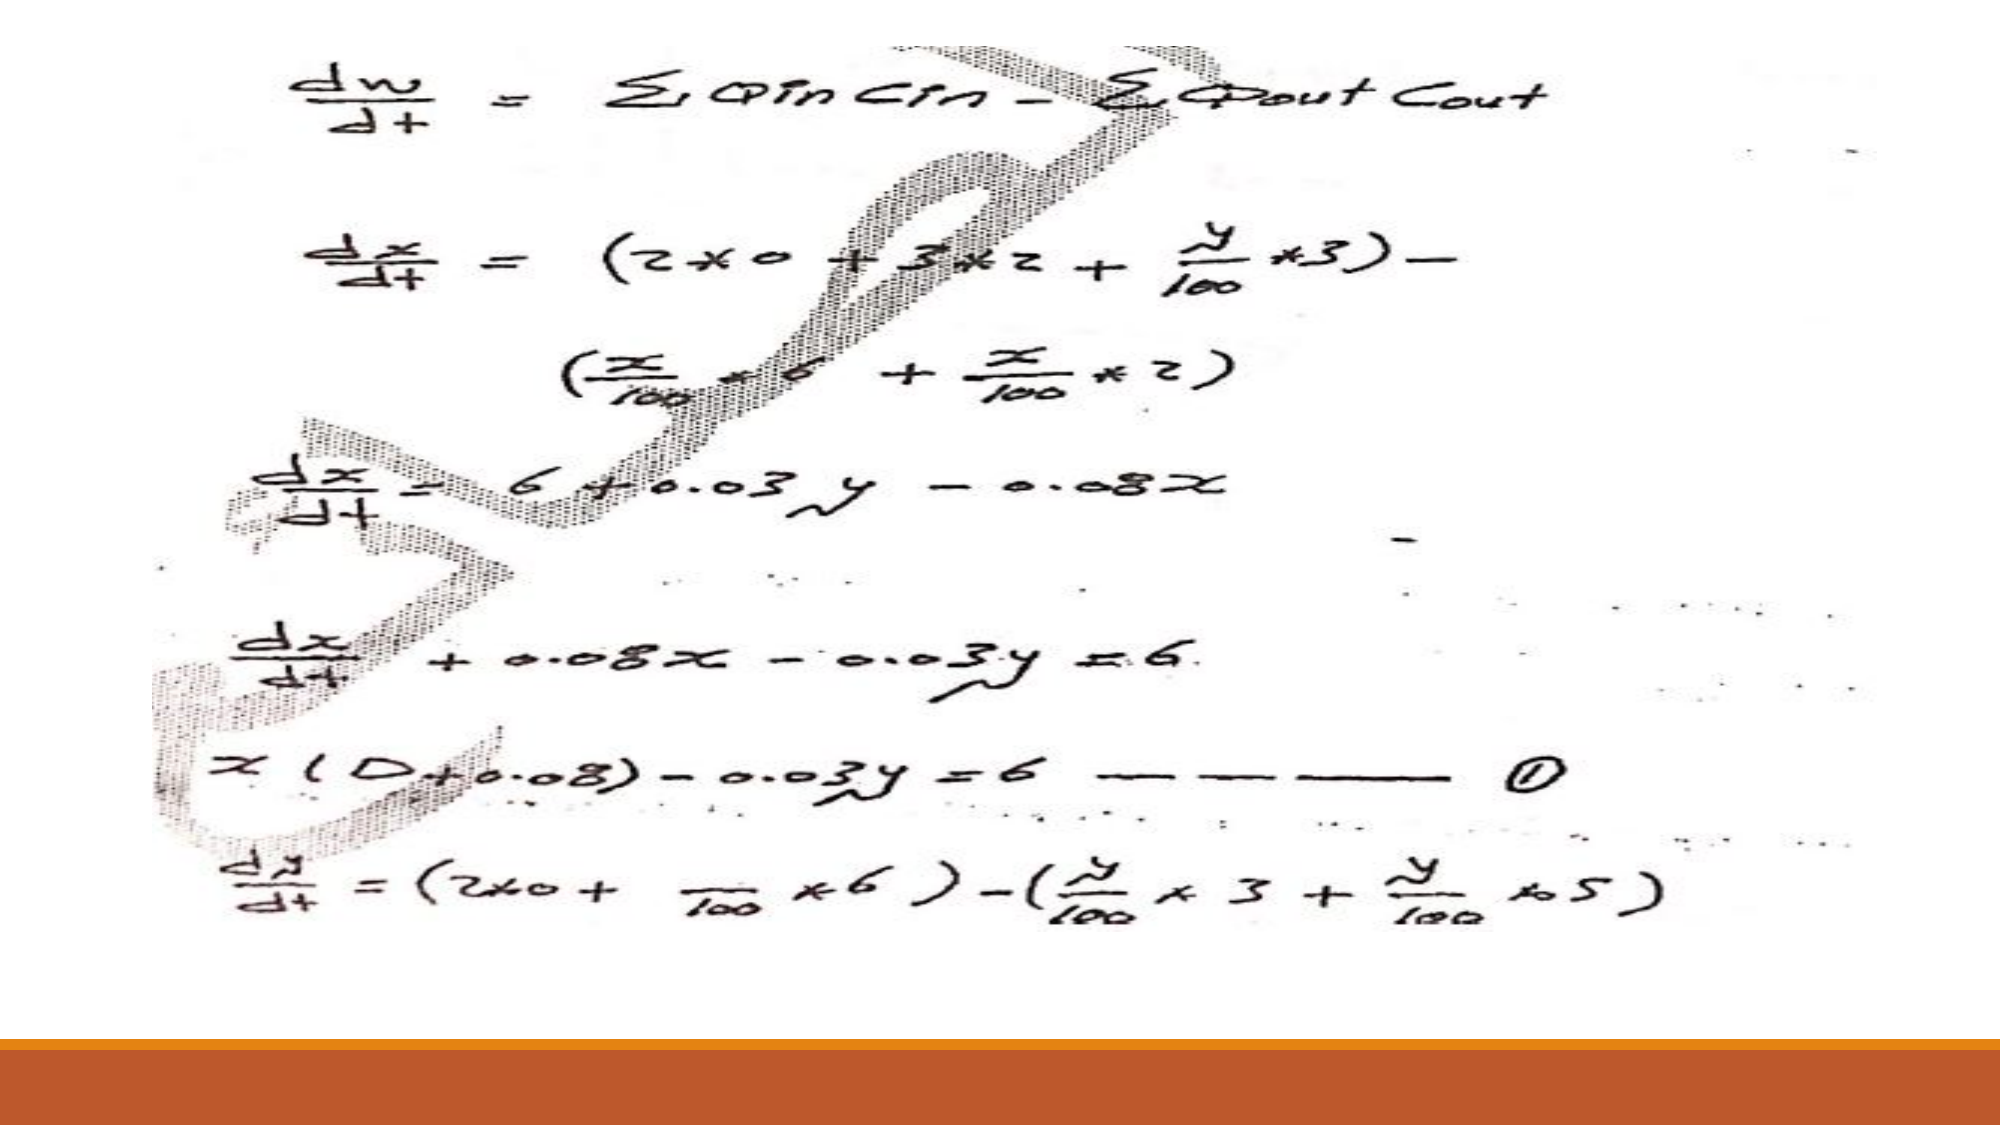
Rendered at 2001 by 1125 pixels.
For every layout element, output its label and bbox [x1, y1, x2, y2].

list [151, 46, 1877, 932]
